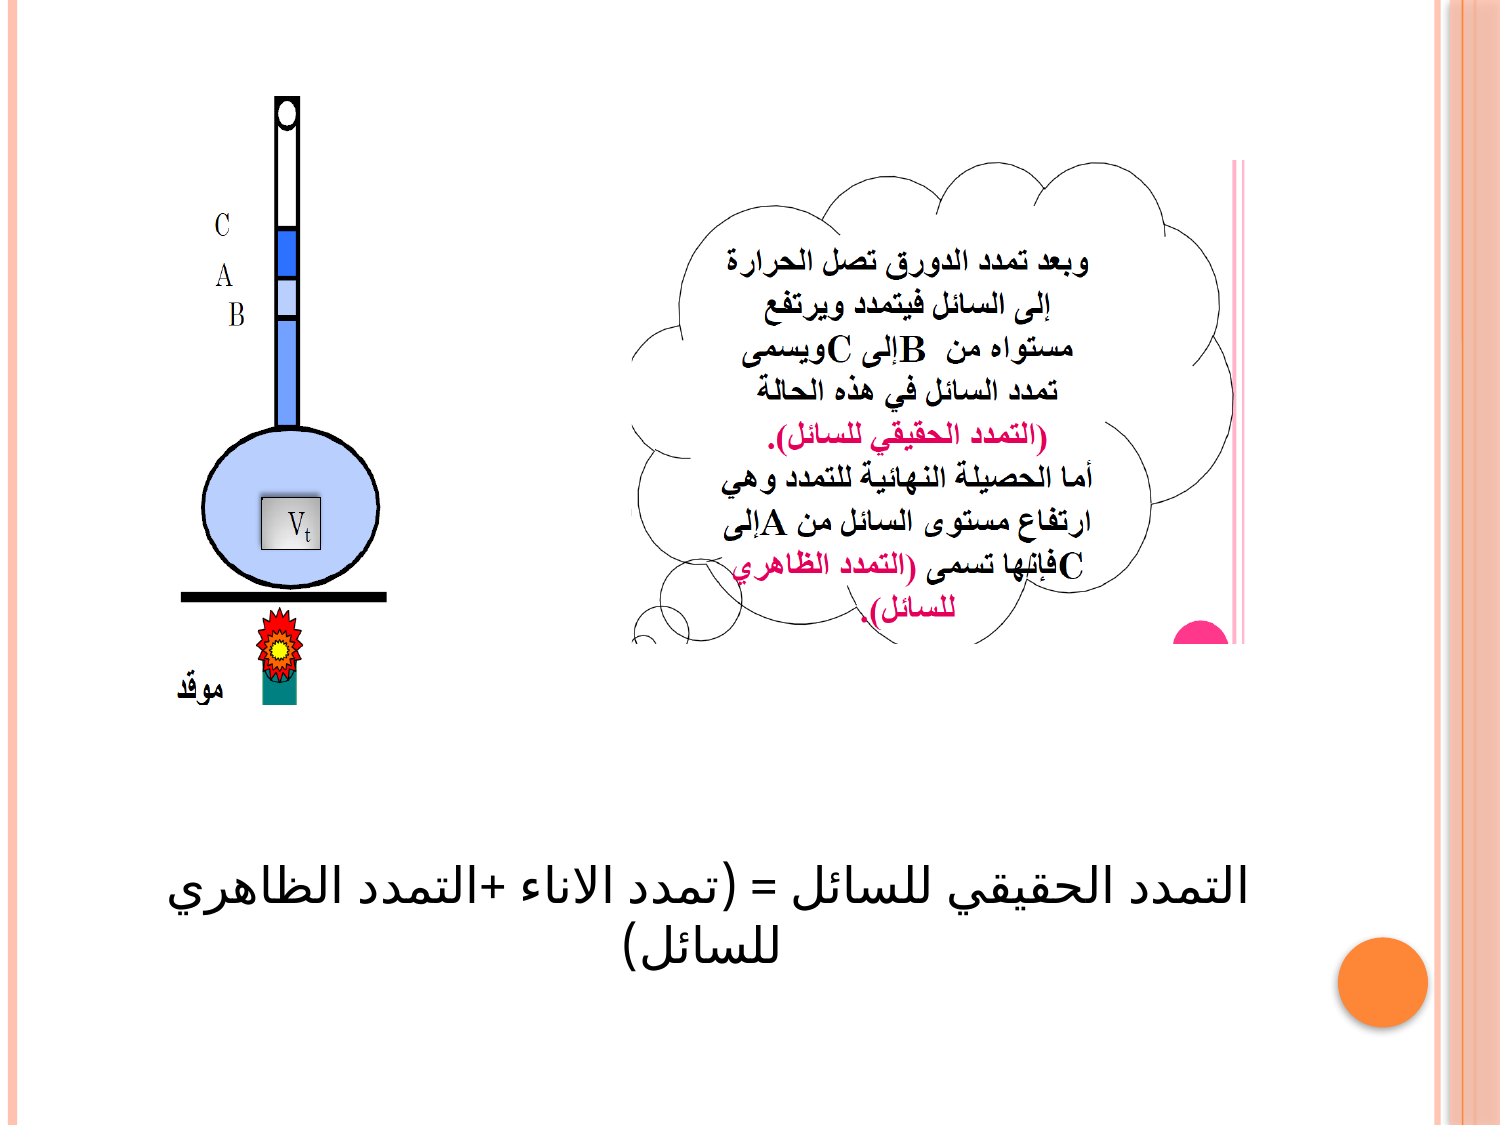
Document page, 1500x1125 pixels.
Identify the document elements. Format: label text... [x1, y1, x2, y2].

picture [631, 160, 1245, 645]
text_box التمدد الحقيقي للسائل = (تمدد الاناء +التمدد الظاهري للسائل) [147, 845, 1270, 981]
picture [146, 30, 388, 705]
